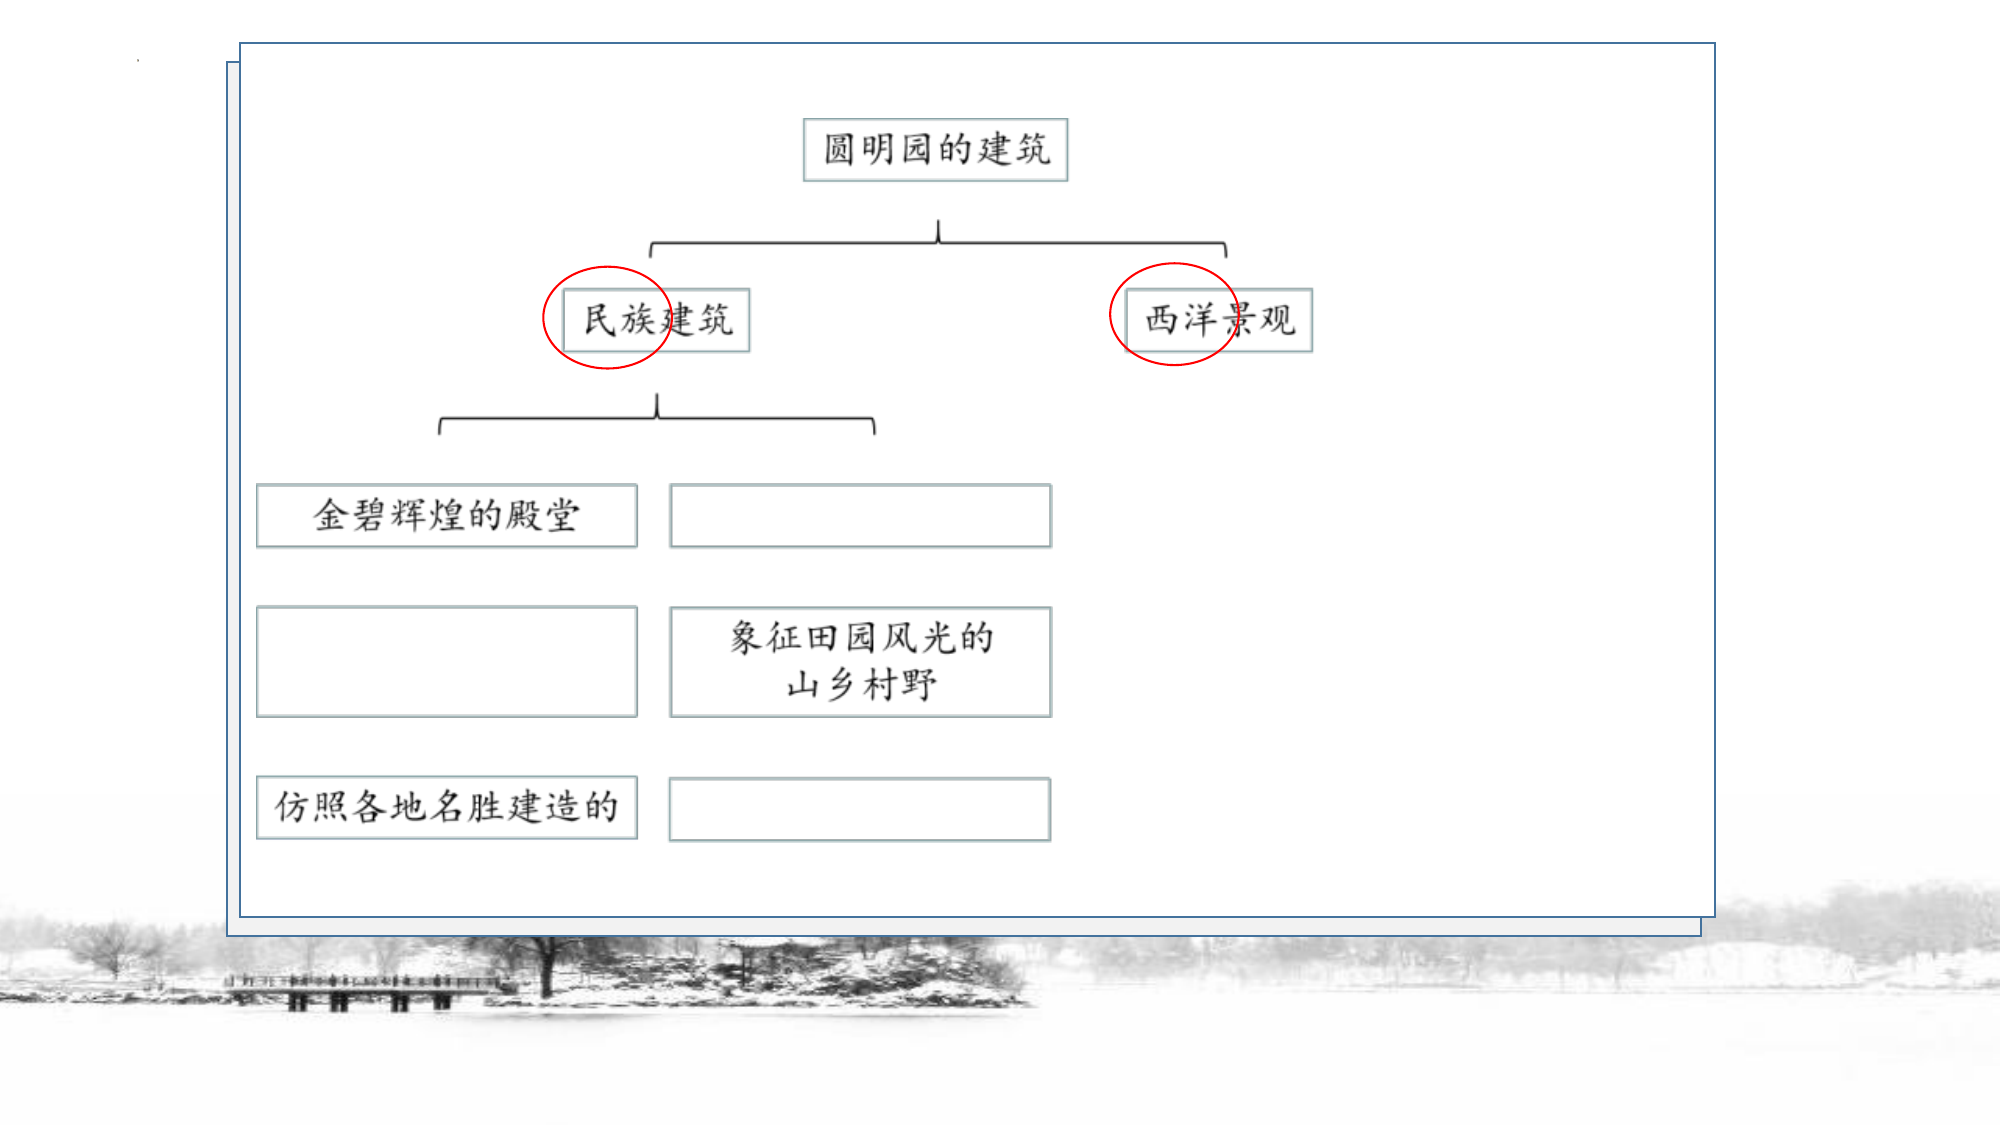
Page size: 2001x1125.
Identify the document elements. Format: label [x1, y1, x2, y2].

picture [0, 118, 2000, 1125]
text_box [226, 43, 1715, 936]
